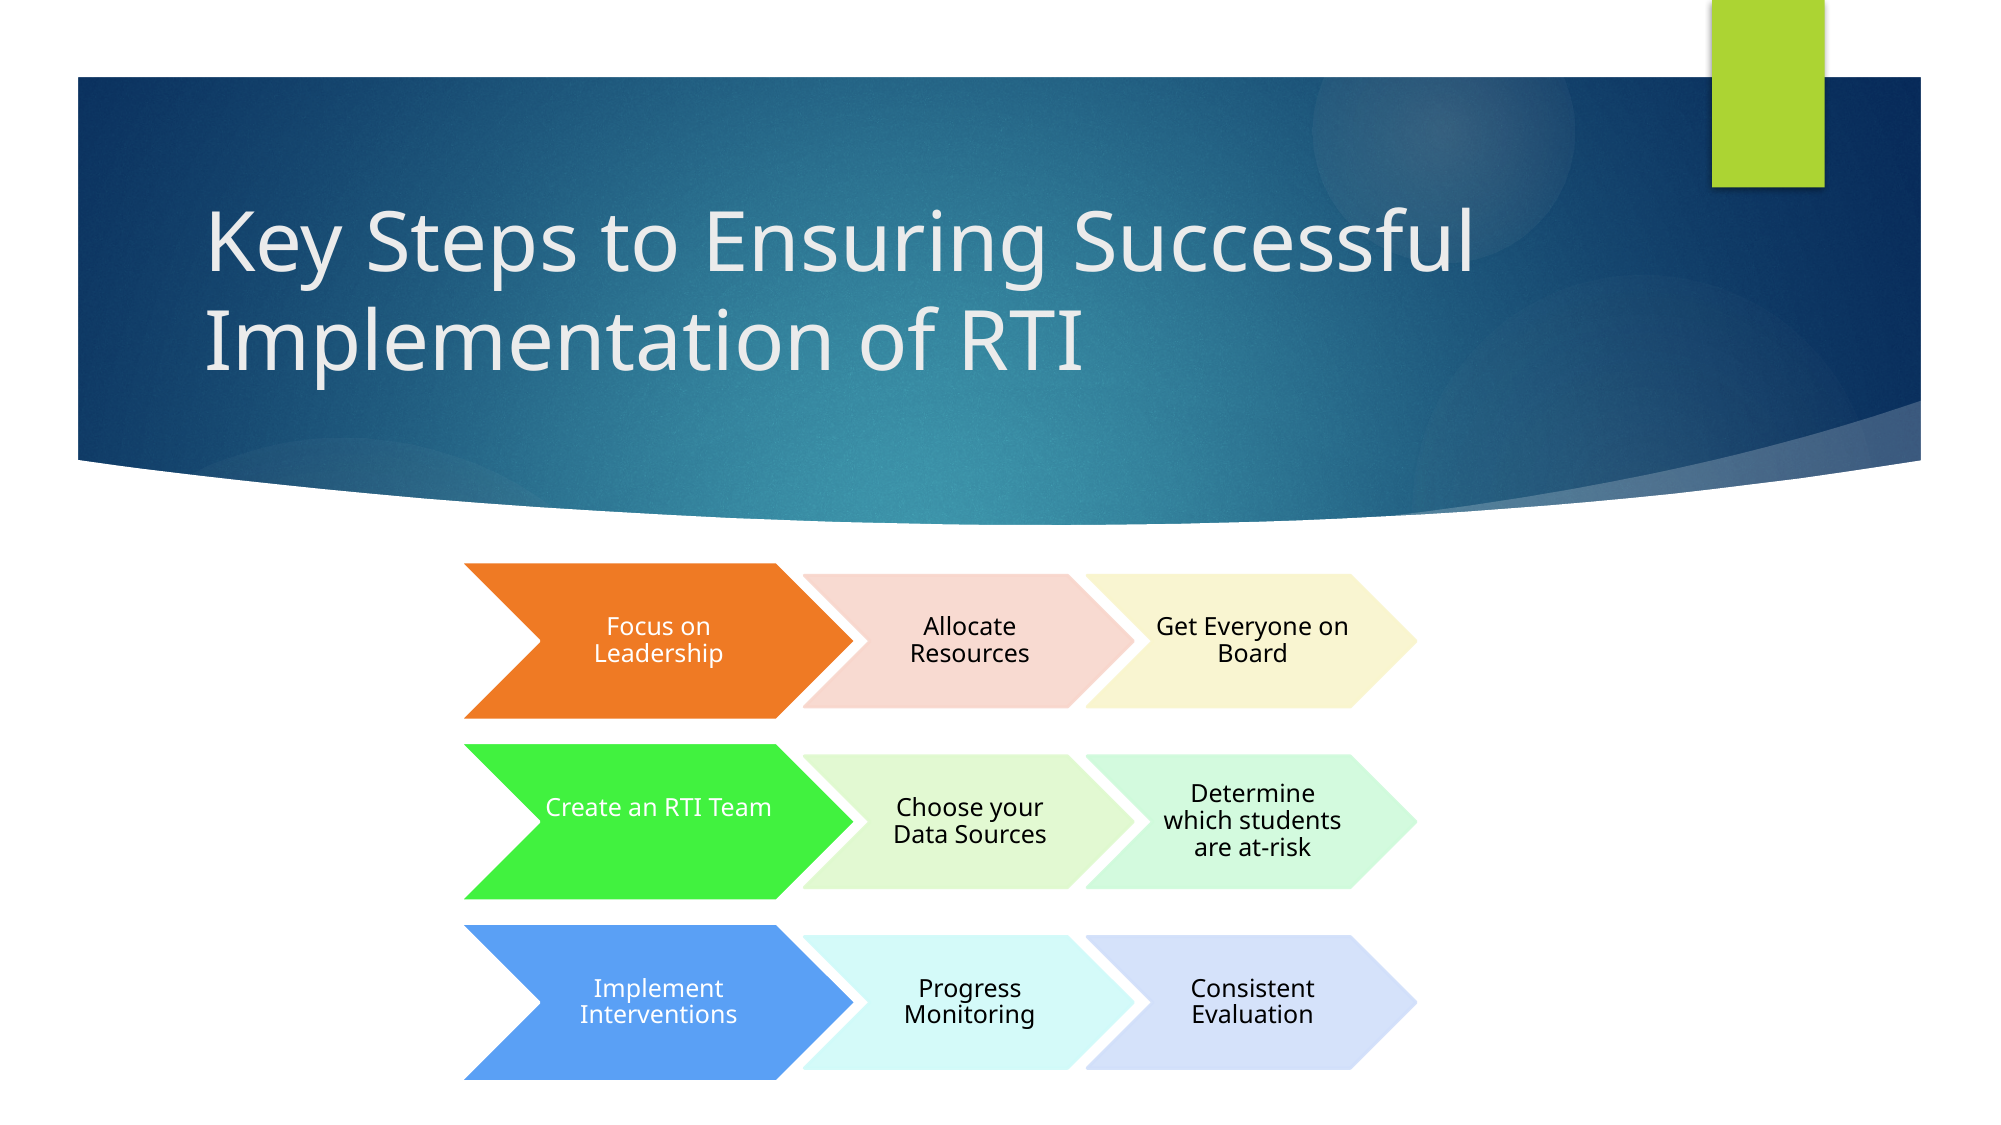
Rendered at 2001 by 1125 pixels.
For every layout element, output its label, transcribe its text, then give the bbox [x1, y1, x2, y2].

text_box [189, 561, 1687, 1083]
title Key Steps to Ensuring Successful Implementation of RTI [189, 174, 1638, 401]
